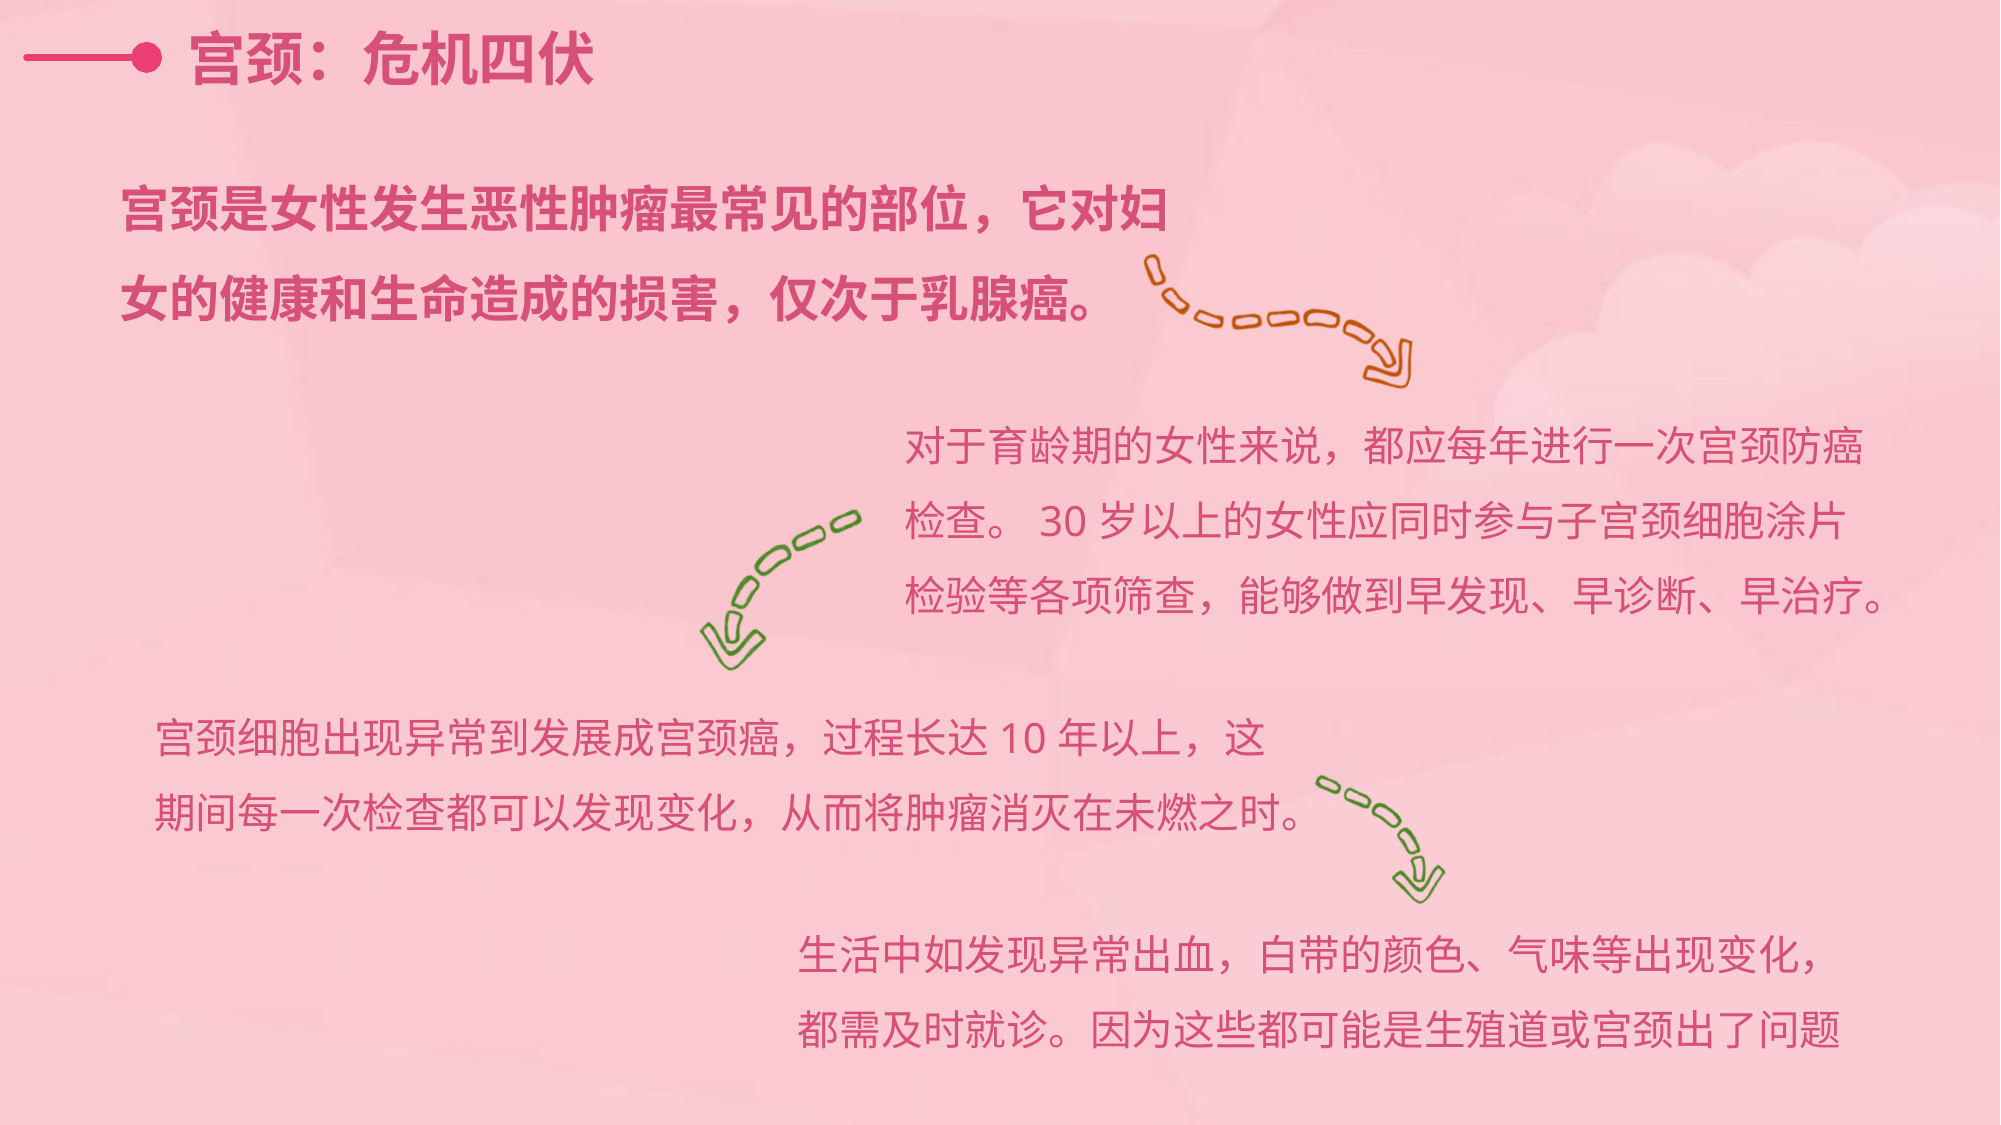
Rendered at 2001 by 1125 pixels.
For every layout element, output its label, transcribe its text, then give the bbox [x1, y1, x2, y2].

picture [677, 547, 887, 611]
text_box 生活中如发现异常出血，白带的颜色、气味等出现变化，都需及时就诊。因为这些都可能是生殖道或宫颈出了问题 [783, 896, 1890, 1061]
text_box 宫颈是女性发生恶性肿瘤最常见的部位，它对妇女的健康和生命造成的损害，仅次于乳腺癌。 [104, 140, 1216, 336]
text_box 宫颈细胞出现异常到发展成宫颈癌，过程长达10年以上，这期间每一次检查都可以发现变化，从而将肿瘤消灭在未燃之时。 [139, 679, 1307, 845]
text_box 对于育龄期的女性来说，都应每年进行一次宫颈防癌检查。30岁以上的女性应同时参与子宫颈细胞涂片检验等各项筛查，能够做到早发现、早诊断、早治疗。 [889, 387, 1890, 627]
picture [1295, 805, 1463, 856]
picture [1131, 292, 1422, 350]
text_box 宫颈：危机四伏 [173, 14, 611, 100]
